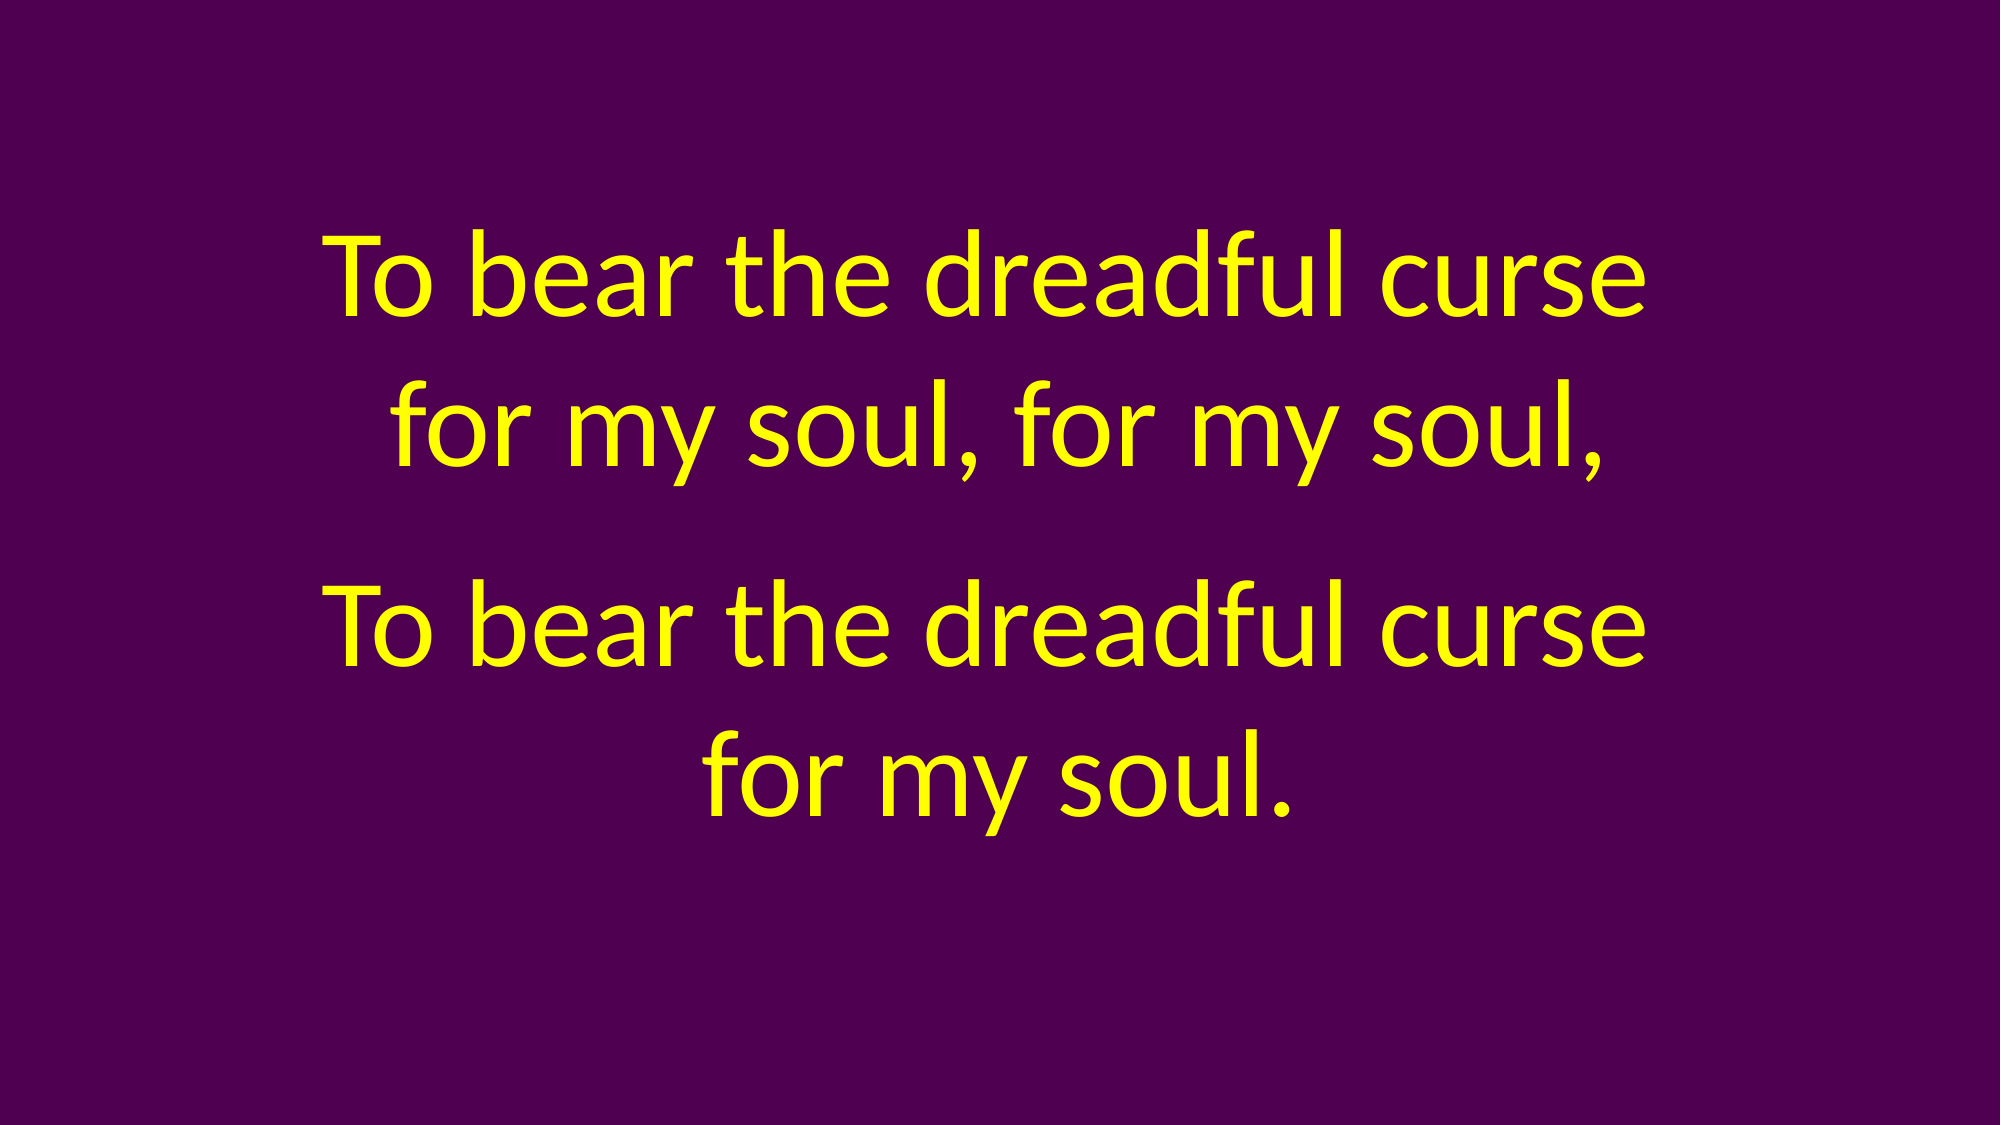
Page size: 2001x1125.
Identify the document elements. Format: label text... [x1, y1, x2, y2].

text_box To bear the dreadful curse for my soul, for my soul, To bear the dreadful curse for my soul. [0, 183, 2000, 849]
